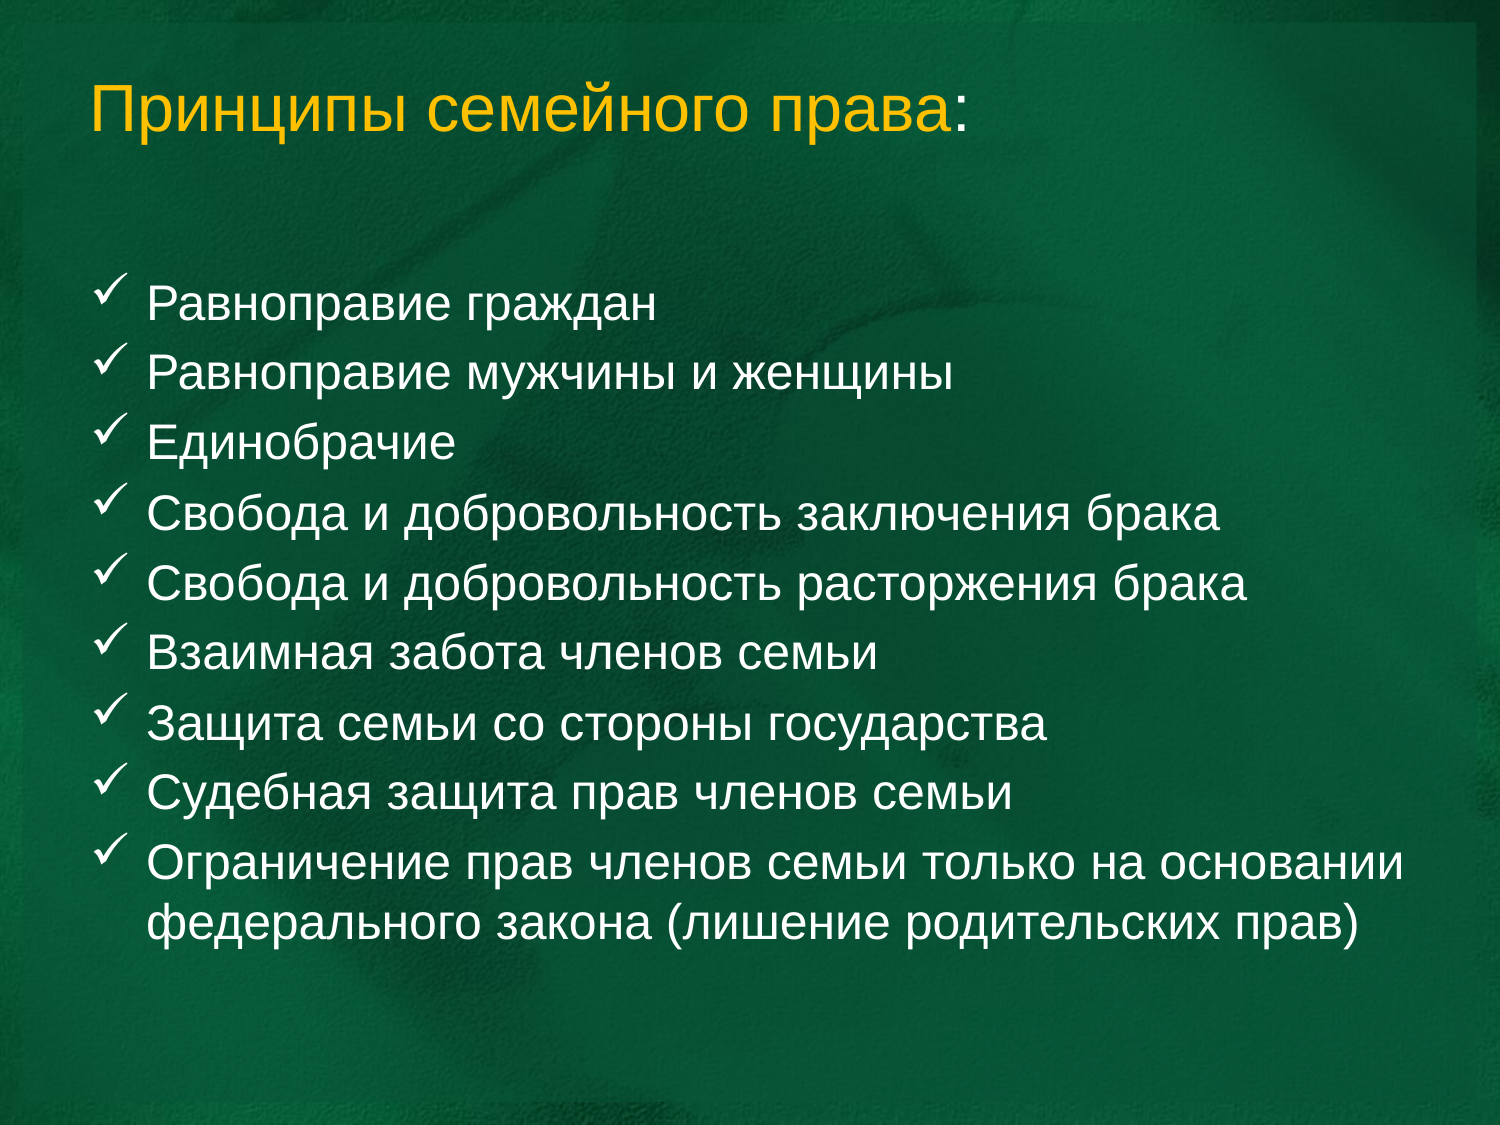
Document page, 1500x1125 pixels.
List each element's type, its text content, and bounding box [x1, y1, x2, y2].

picture [0, 0, 1500, 1125]
list Равноправие граждан Равноправие мужчины и женщины Единобрачие Свобода и добровольность заключения брака Свобода и добровольность расторжения брака Взаимная забота членов семьи Защита семьи со стороны государства Судебная защита прав членов семьи Ограничение прав членов семьи только на основании федерального закона (лишение родительских прав) [74, 262, 1425, 1006]
title Принципы семейного права: [74, 44, 1425, 233]
